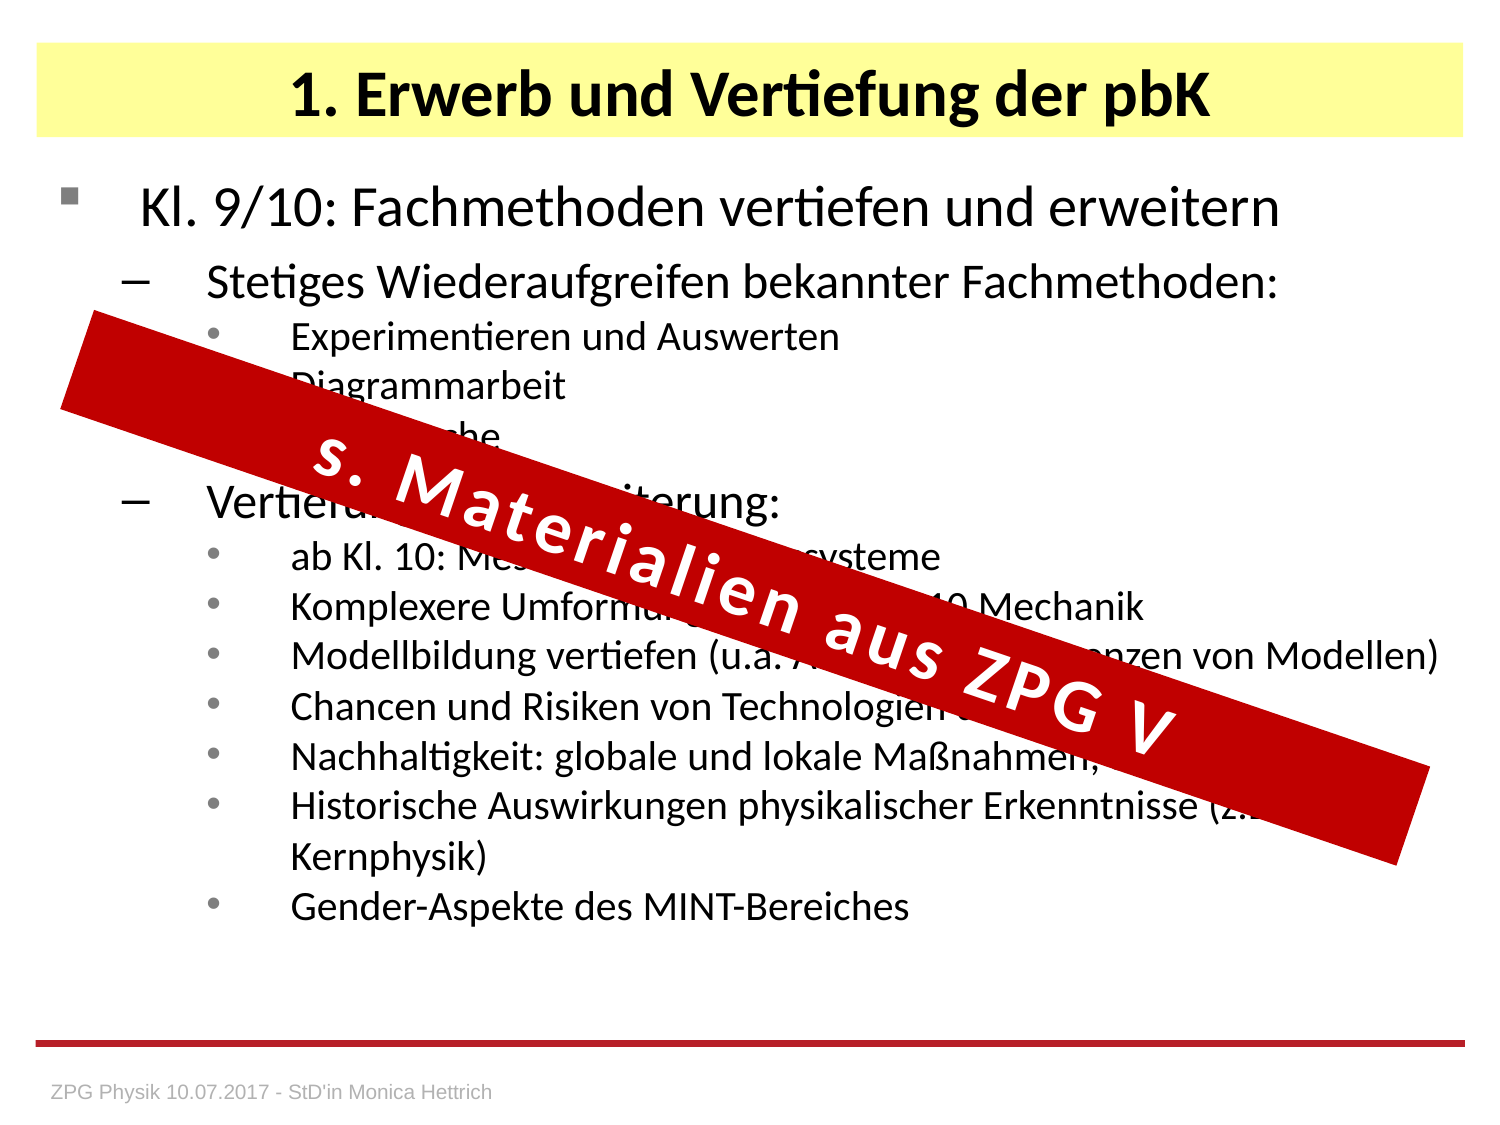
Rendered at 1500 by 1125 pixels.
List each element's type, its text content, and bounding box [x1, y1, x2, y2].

footer ZPG Physik 10.07.2017 - StD'in Monica Hettrich [35, 1061, 768, 1122]
list Kl. 9/10: Fachmethoden vertiefen und erweitern Stetiges Wiederaufgreifen bekannter Fachmethoden: Experimentieren und Auswerten Diagrammarbeit Fachsprache Vertiefung und Erweiterung: ab Kl. 10: Messwerterfassungssysteme Komplexere Umformungen, v.a. in Kl. 10 Mechanik Modellbildung vertiefen (u.a. Atommodelle, Grenzen von Modellen) Chancen und Risiken von Technologien diskutieren Nachhaltigkeit: globale und lokale Maßnahmen, Szenarien … Historische Auswirkungen physikalischer Erkenntnisse (z.B. Kernphysik) Gender-Aspekte des MINT-Bereiches [41, 160, 1459, 1024]
title 1. Erwerb und Vertiefung der pbK [41, 42, 1459, 149]
text_box s. Materialien aus ZPG V [60, 309, 1431, 866]
